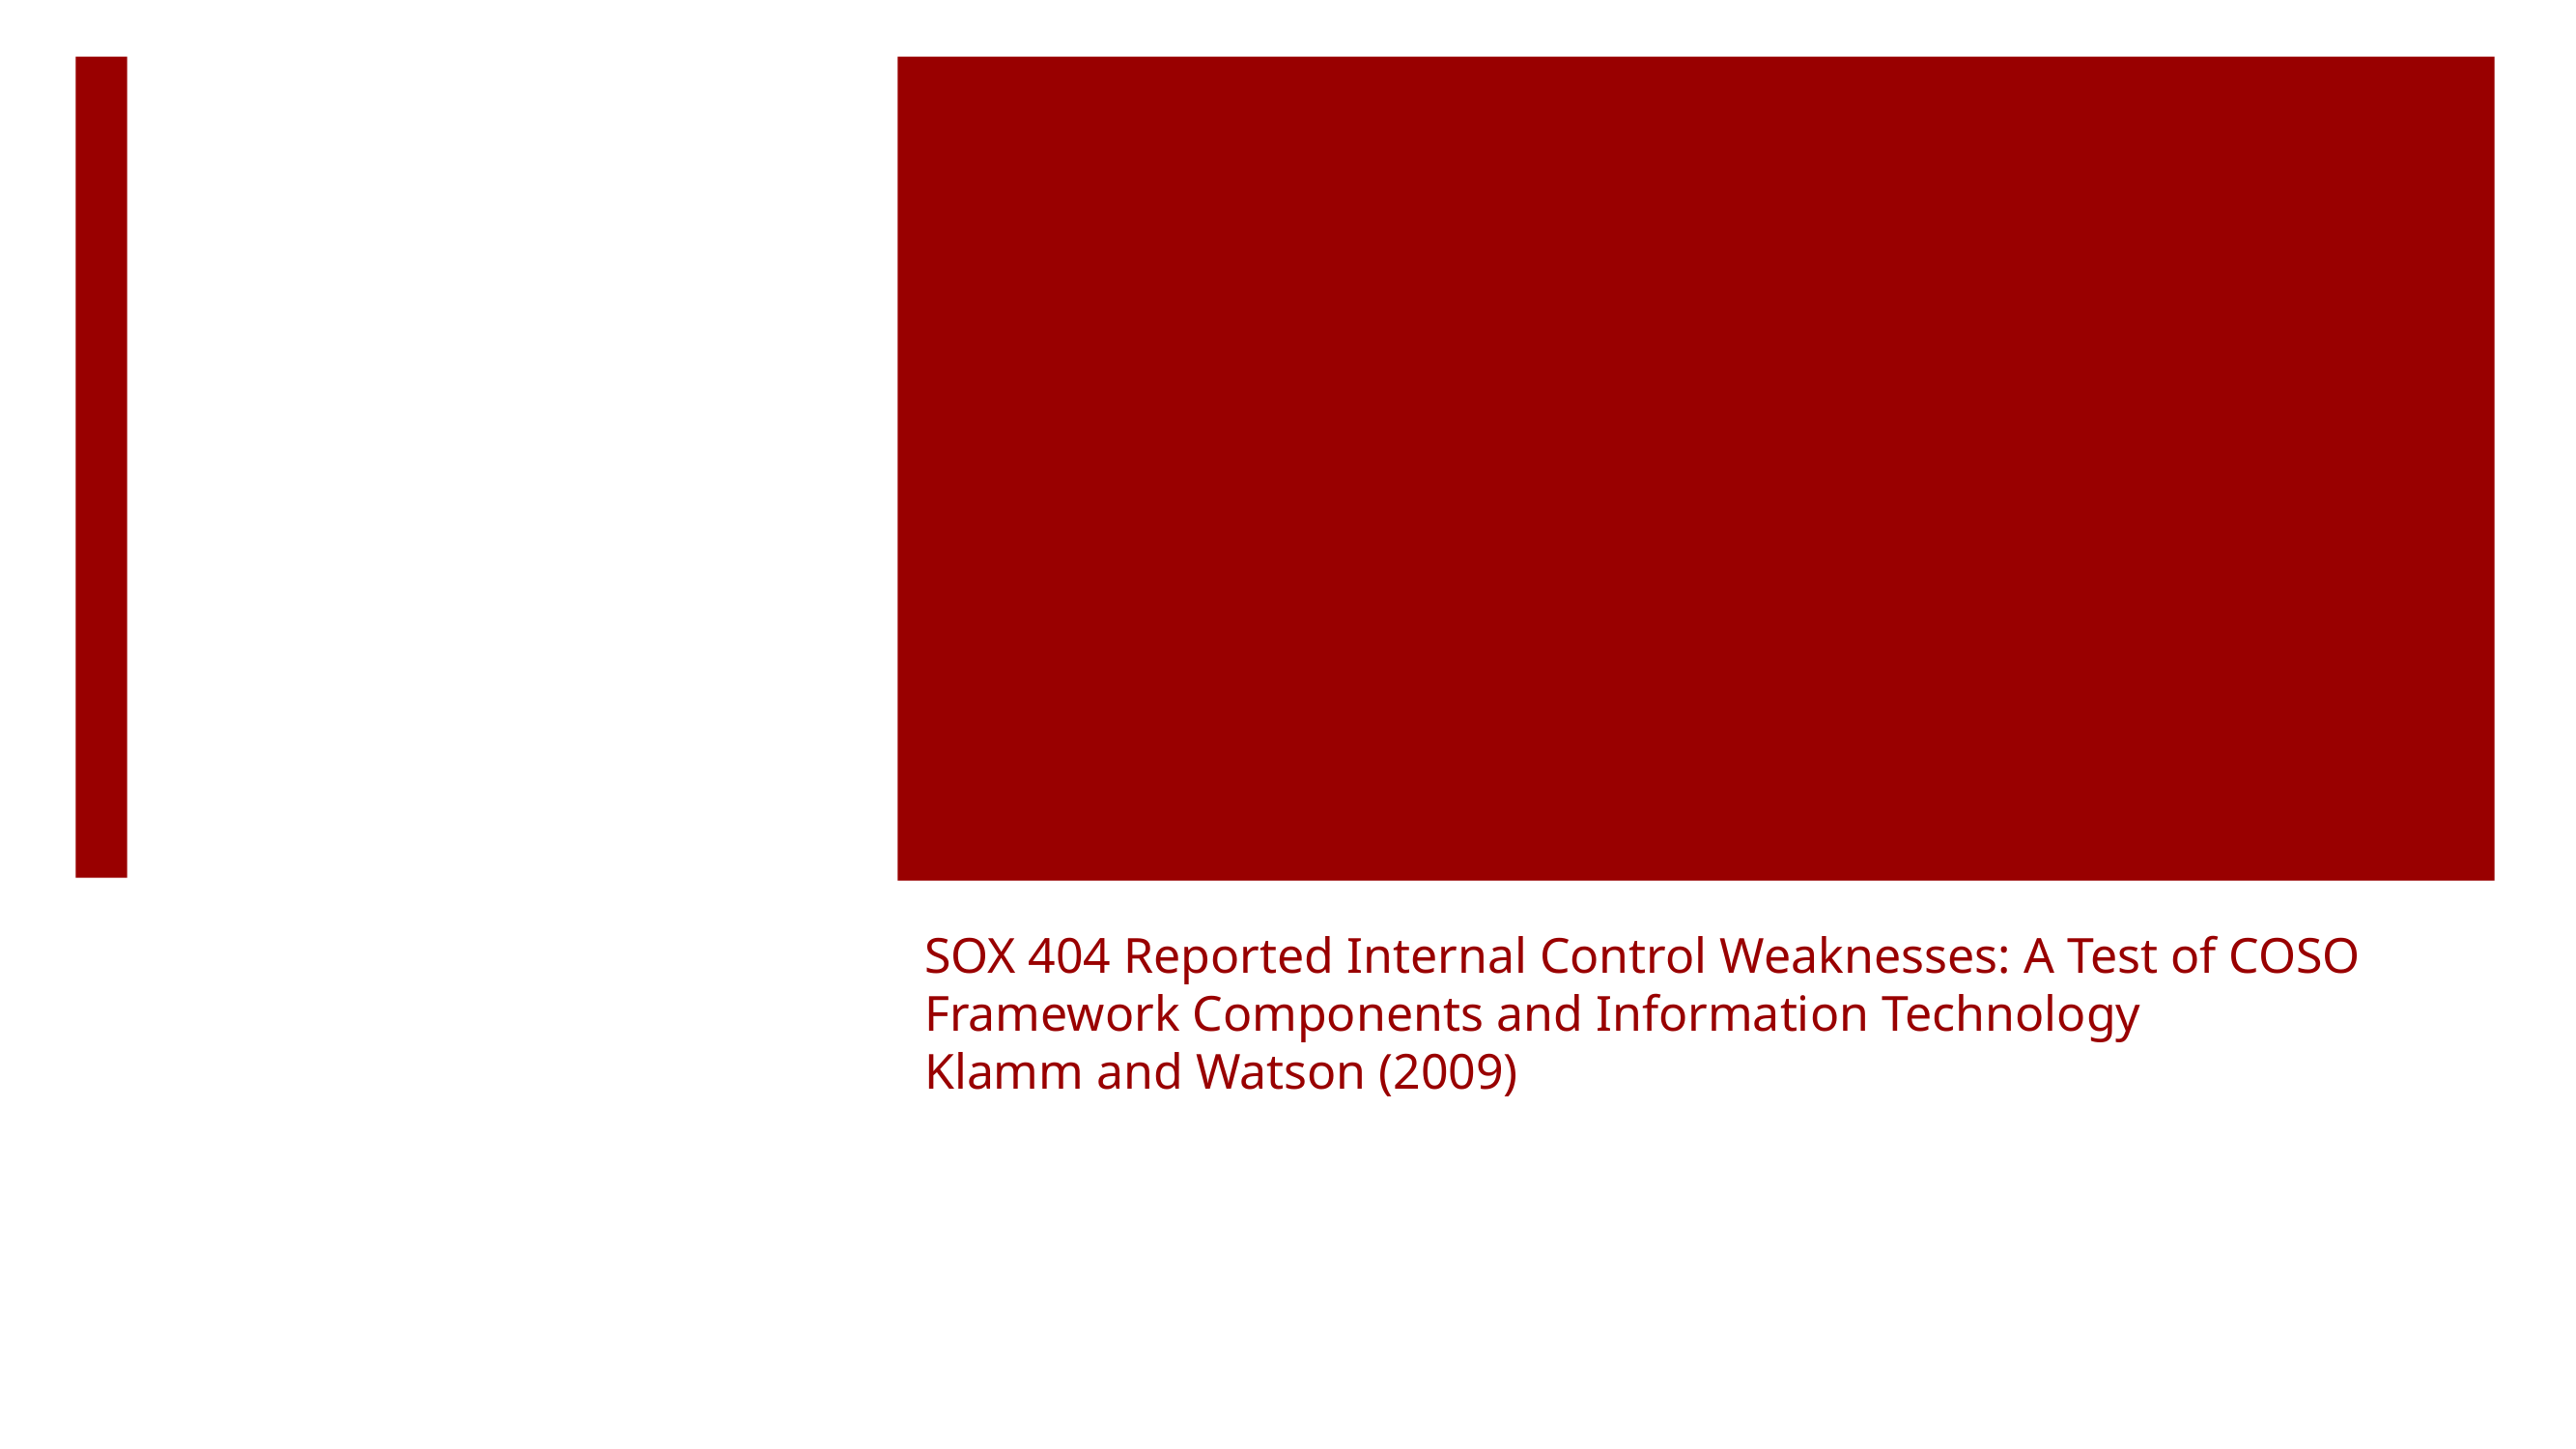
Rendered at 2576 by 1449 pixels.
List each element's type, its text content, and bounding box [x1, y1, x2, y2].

title SOX 404 Reported Internal Control Weaknesses: A Test of COSO Framework Components and Information Technology Klamm and Watson (2009) [901, 889, 2440, 1111]
